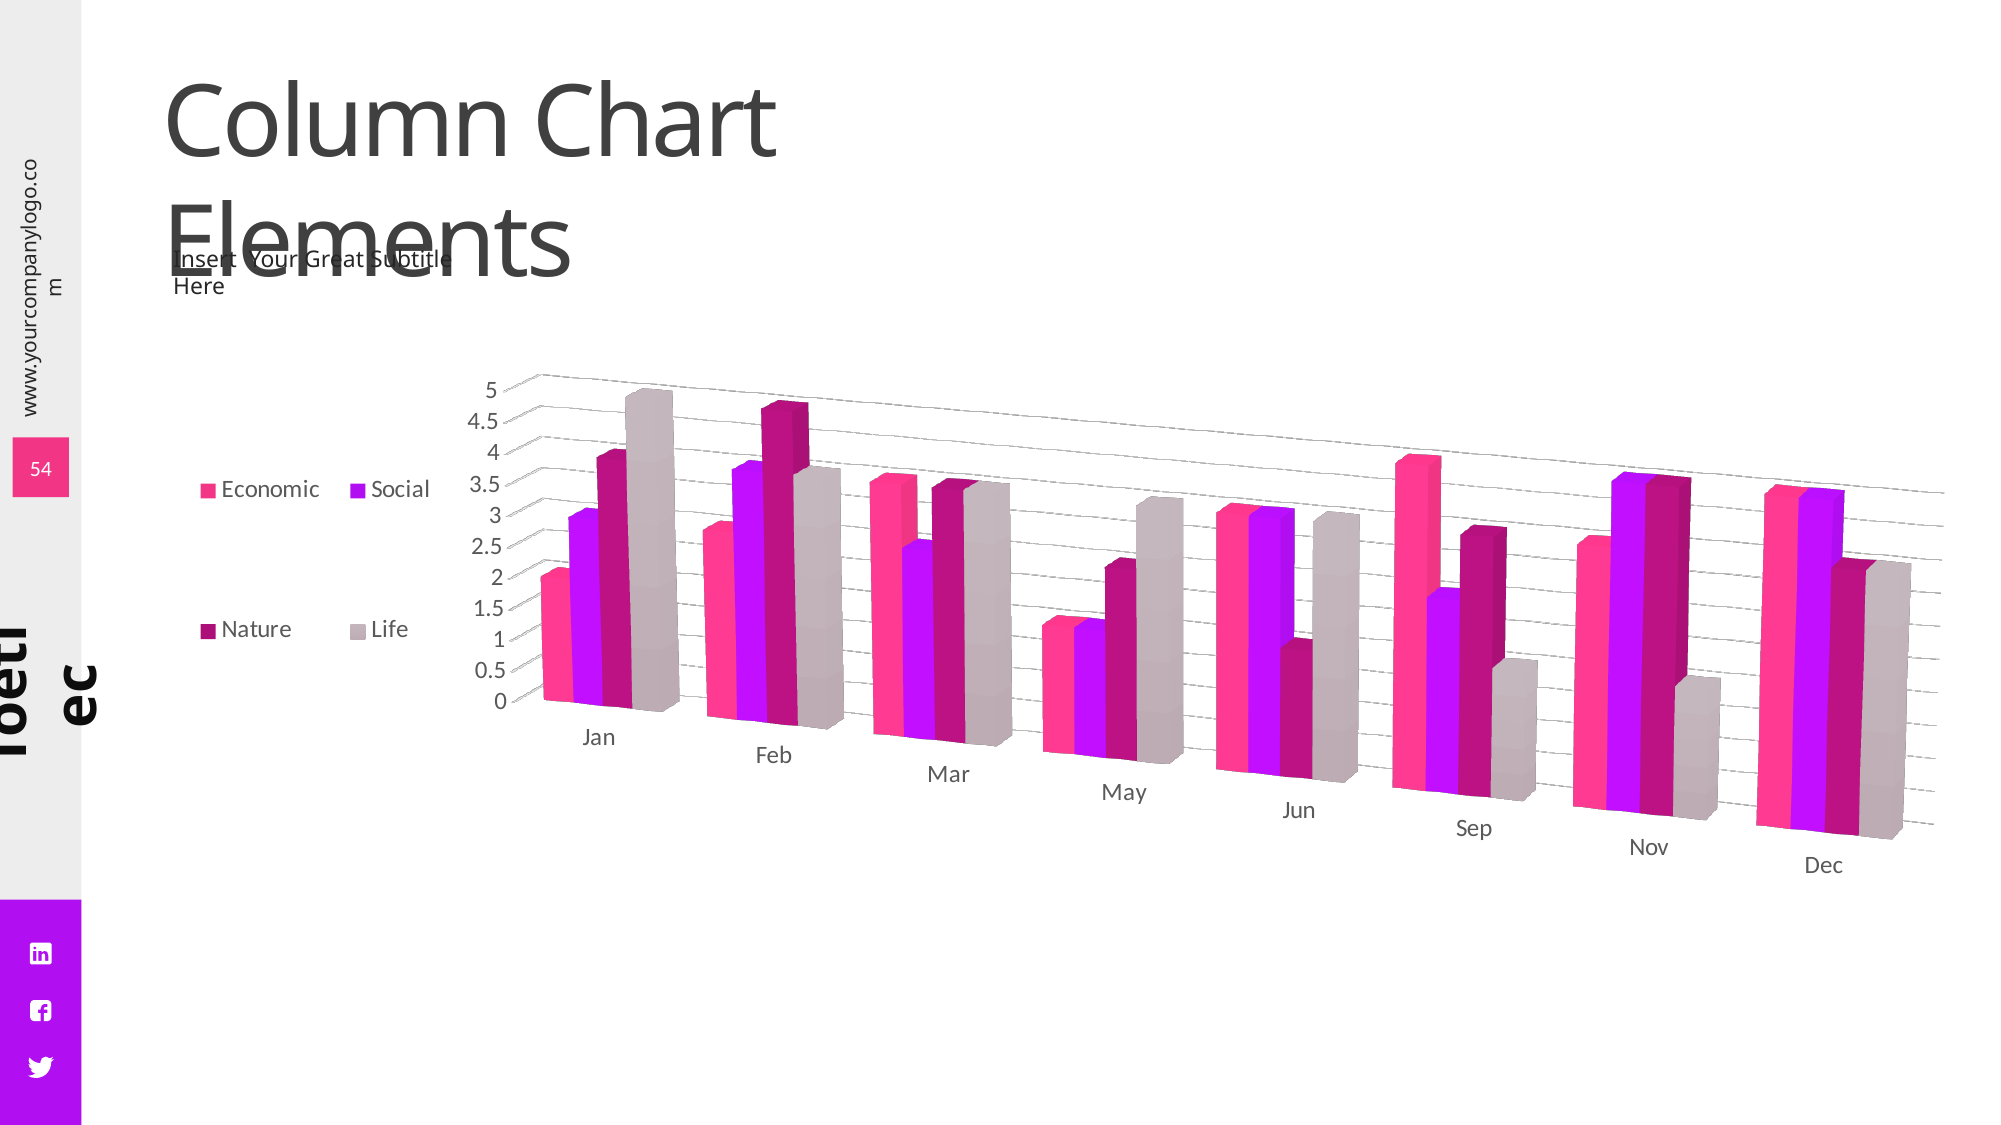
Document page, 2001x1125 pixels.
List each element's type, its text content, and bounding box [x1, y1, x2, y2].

slide_number 54 [12, 437, 69, 498]
chart [162, 347, 2000, 915]
text_box Column Chart Elements [147, 116, 987, 236]
text_box Insert Your Great Subtitle Here [158, 237, 512, 307]
